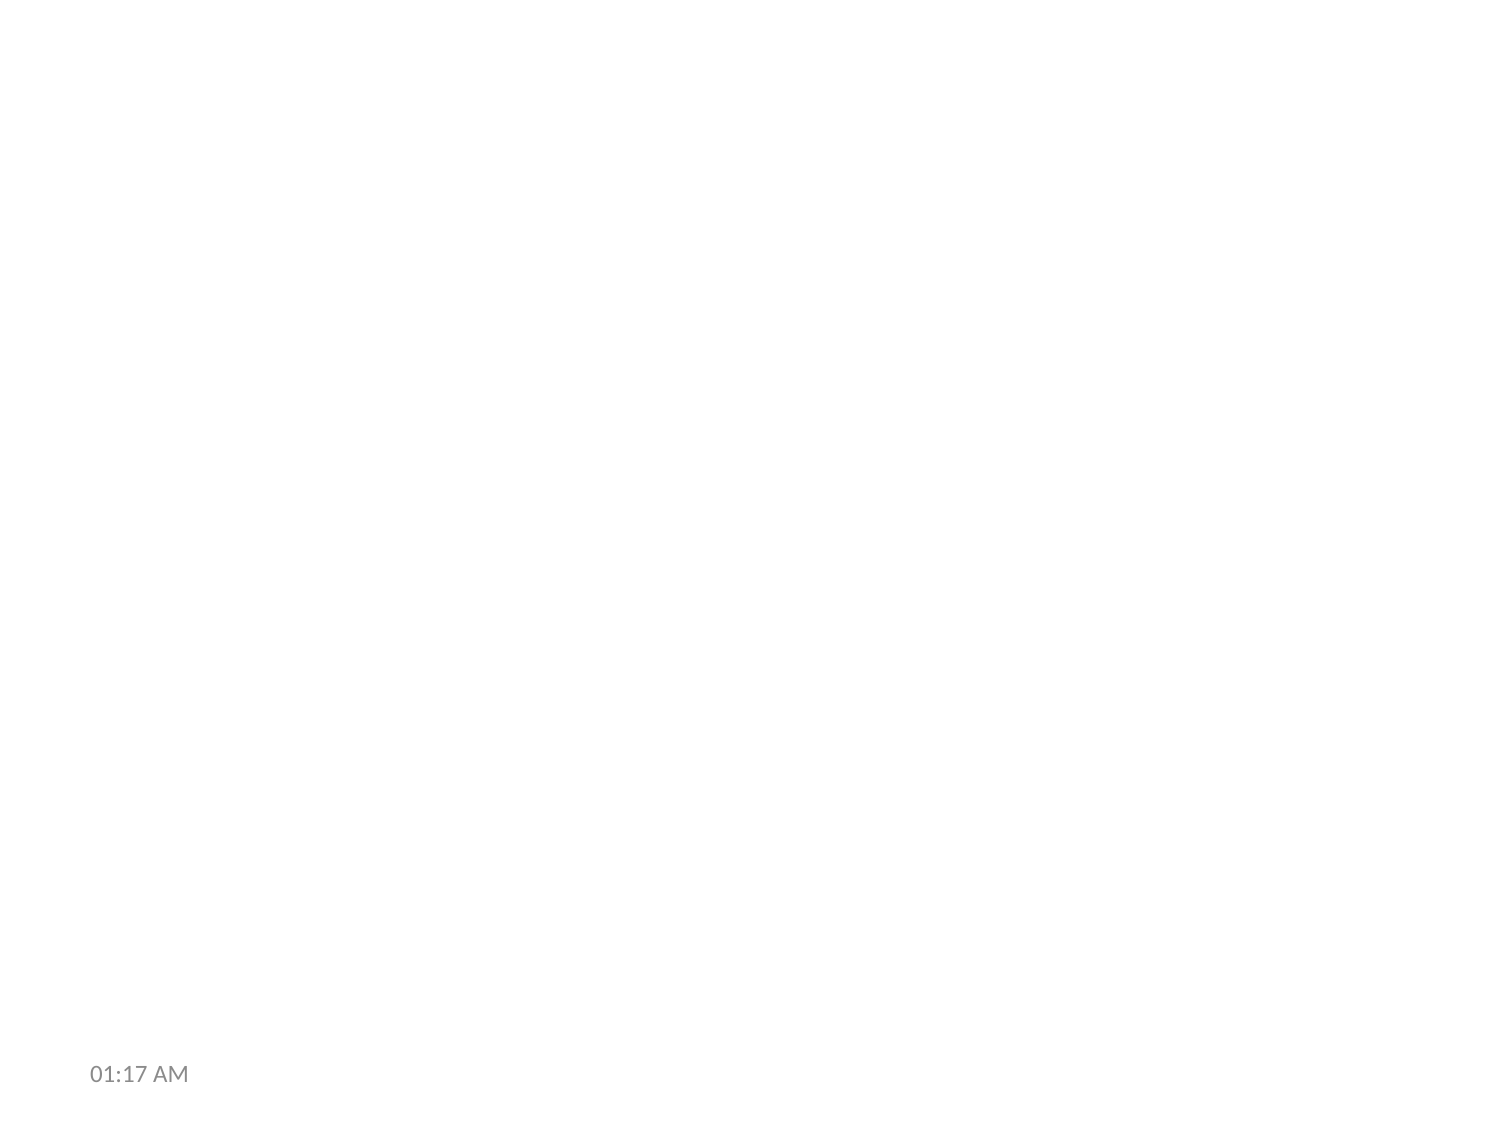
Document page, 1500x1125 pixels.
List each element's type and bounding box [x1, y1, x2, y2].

slide_number [75, 1042, 425, 1103]
